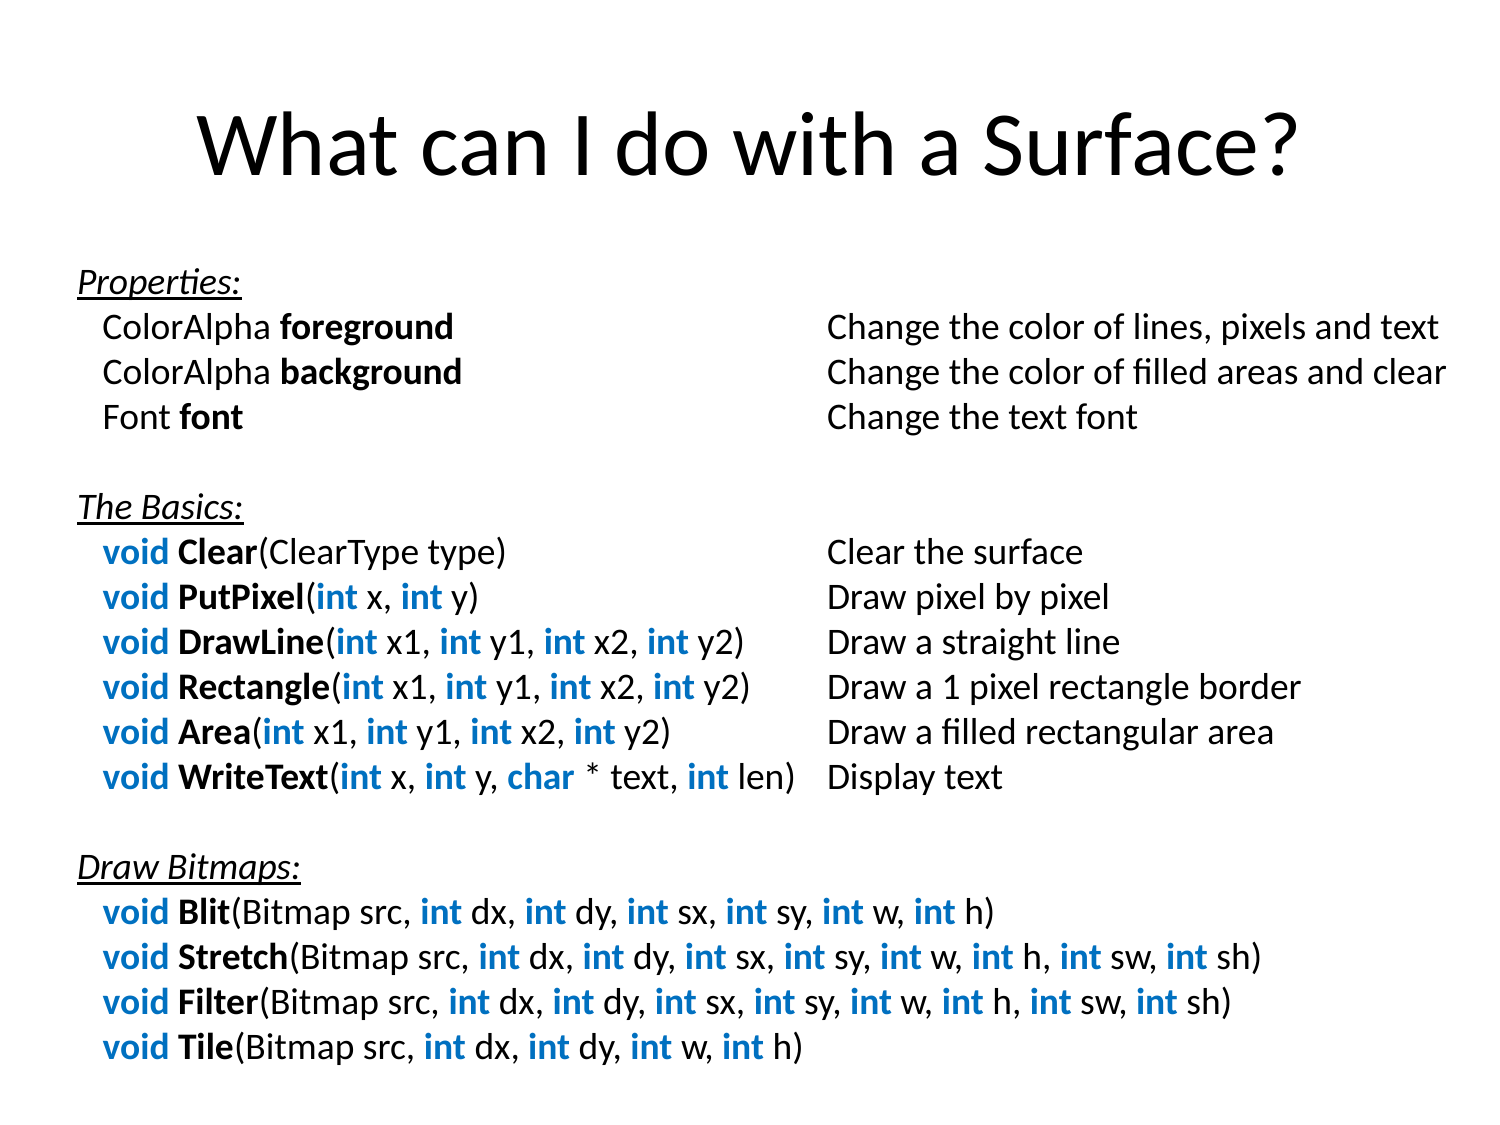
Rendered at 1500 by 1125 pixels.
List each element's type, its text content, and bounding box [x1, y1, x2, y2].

text_box Properties: ColorAlpha foreground Change the color of lines, pixels and text ColorAlpha background Change the color of filled areas and clear Font font Change the text font The Basics: void Clear(ClearType type) Clear the surface void PutPixel(int x, int y) Draw pixel by pixel void DrawLine(int x1, int y1, int x2, int y2) Draw a straight line void Rectangle(int x1, int y1, int x2, int y2) Draw a 1 pixel rectangle border void Area(int x1, int y1, int x2, int y2) Draw a filled rectangular area void WriteText(int x, int y, char * text, int len) Display text Draw Bitmaps: void Blit(Bitmap src, int dx, int dy, int sx, int sy, int w, int h) void Stretch(Bitmap src, int dx, int dy, int sx, int sy, int w, int h, int sw, int sh) void Filter(Bitmap src, int dx, int dy, int sx, int sy, int w, int h, int sw, int sh) void Tile(Bitmap src, int dx, int dy, int w, int h) [62, 249, 1500, 1075]
title What can I do with a Surface? [75, 45, 1425, 233]
